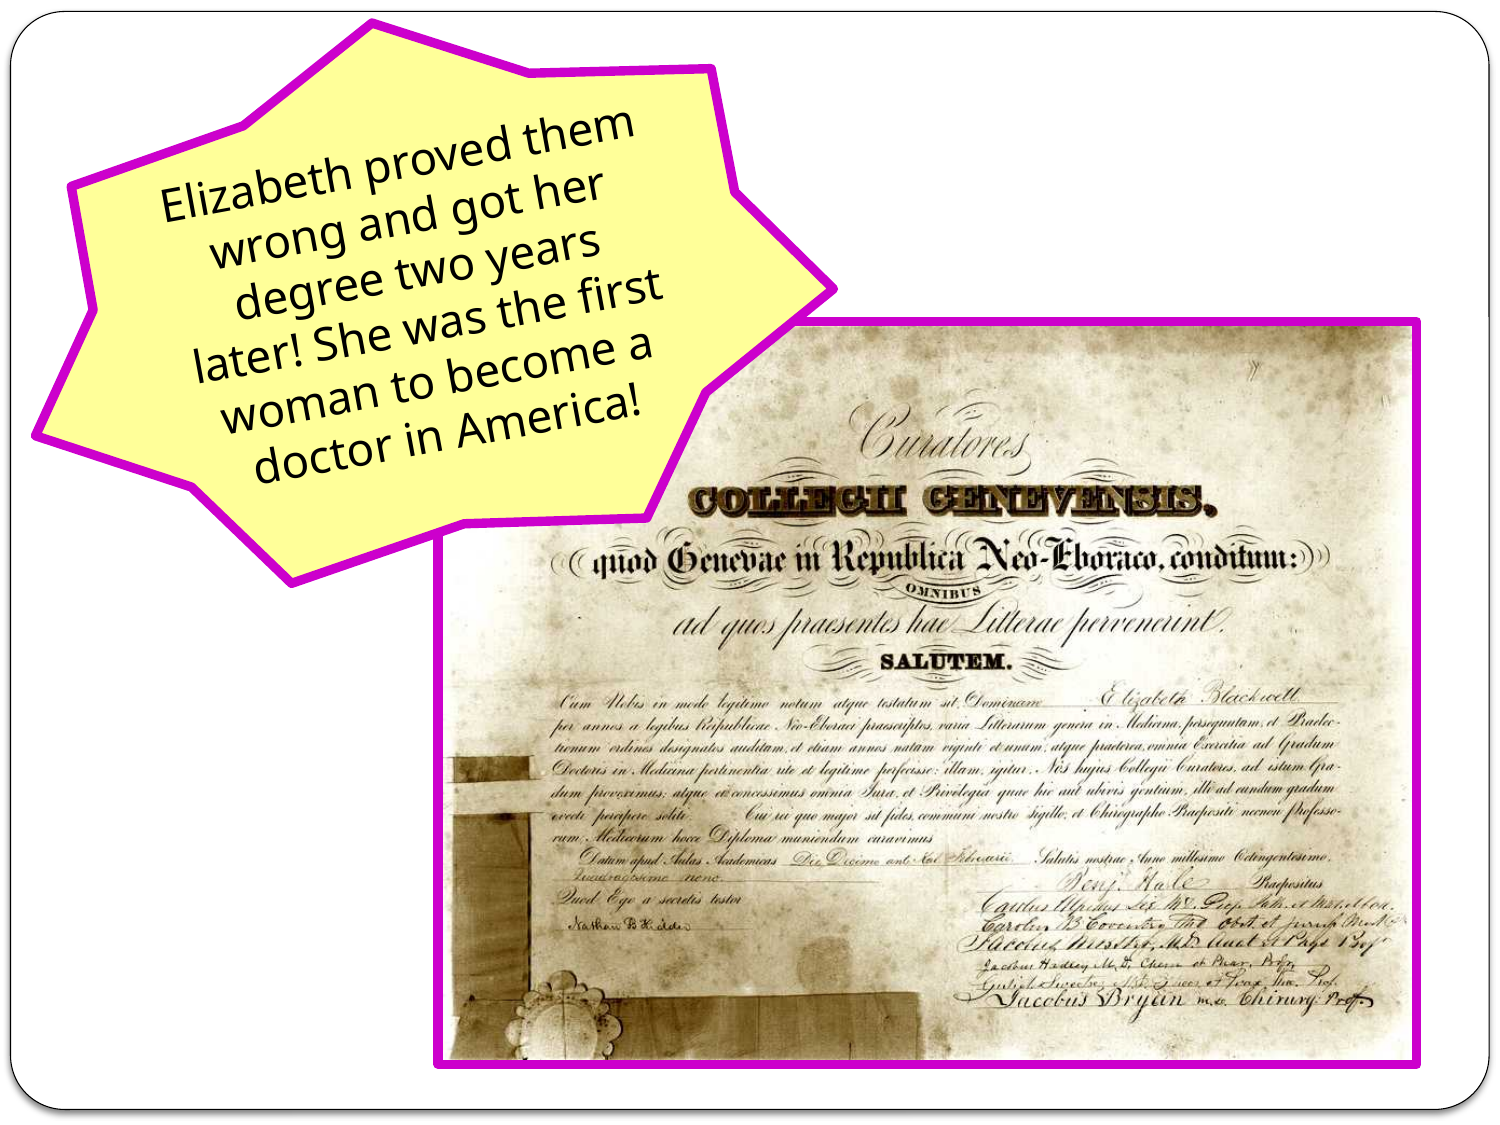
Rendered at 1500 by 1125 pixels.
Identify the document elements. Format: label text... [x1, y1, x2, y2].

picture [442, 325, 1413, 1060]
text_box Elizabeth proved them wrong and got her degree two years later! She was the first woman to become a doctor in America! [34, 22, 835, 585]
